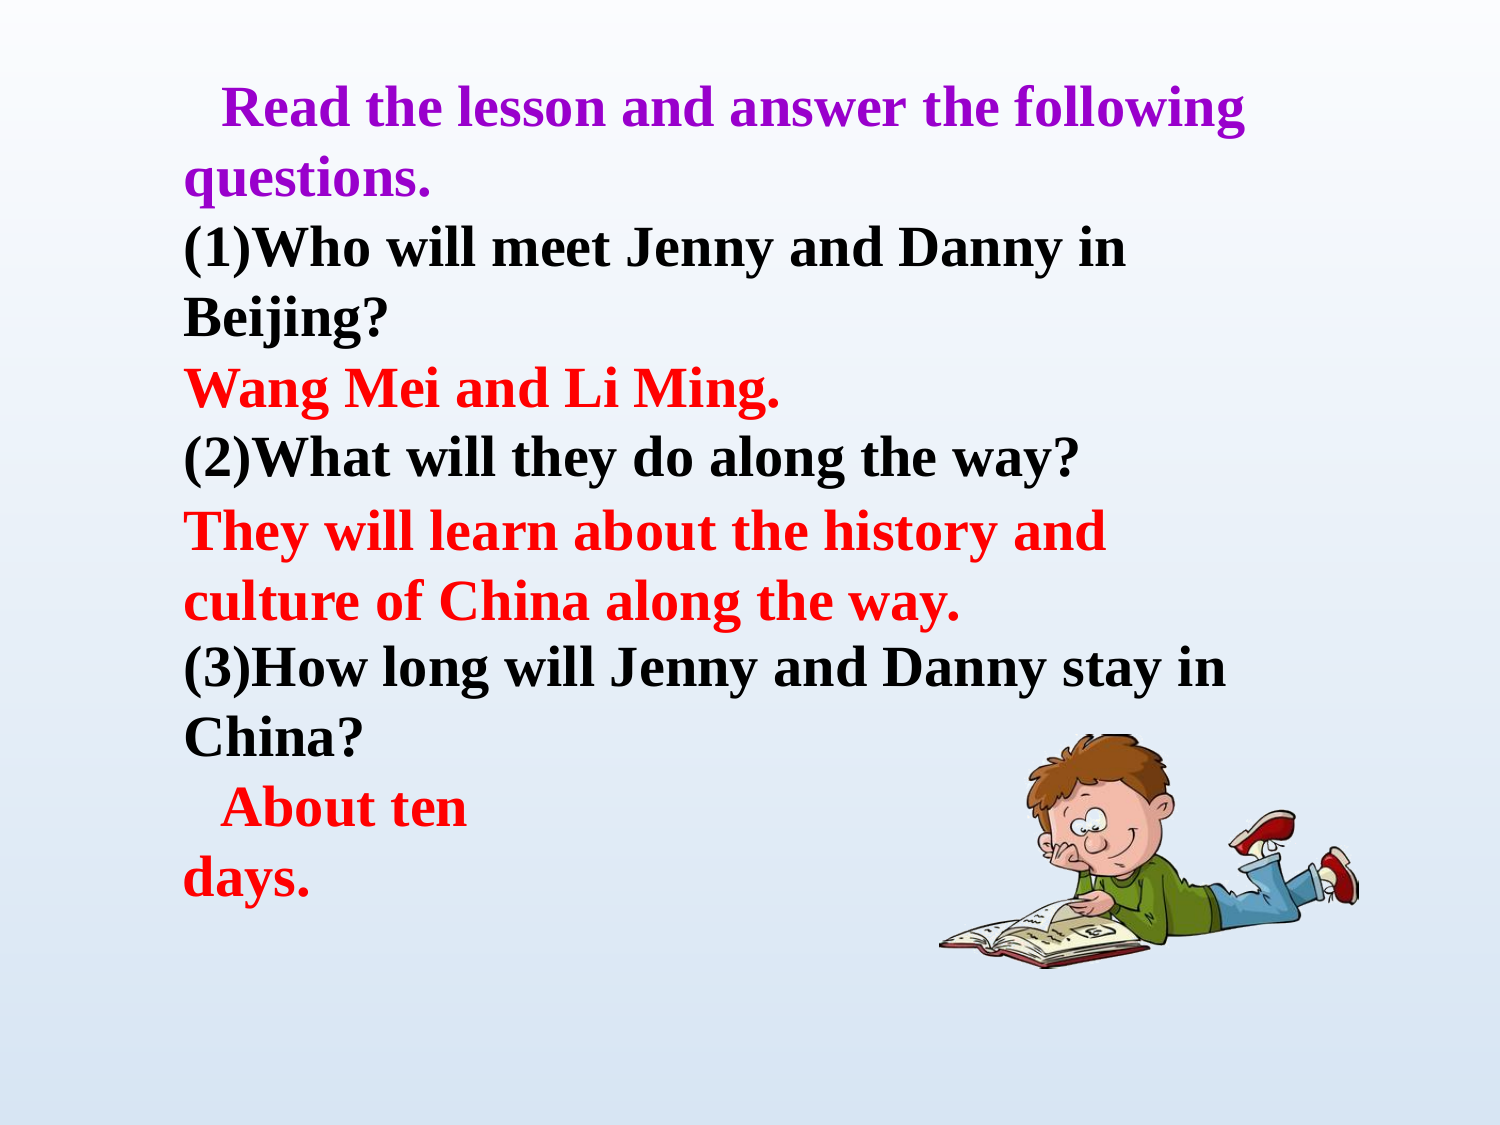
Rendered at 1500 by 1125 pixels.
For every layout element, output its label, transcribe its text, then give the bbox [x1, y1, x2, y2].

text_box About ten days. [168, 760, 589, 846]
text_box They will learn about the history and culture of China along the way. [168, 484, 1224, 640]
text_box Wang Mei and Li Ming. [168, 341, 1049, 427]
text_box Read the lesson and answer the following questions. (1)Who will meet Jenny and Danny in Beijing? (2)What will they do along the way? (3)How long will Jenny and Danny stay in China? [168, 60, 1329, 846]
picture [938, 733, 1359, 969]
